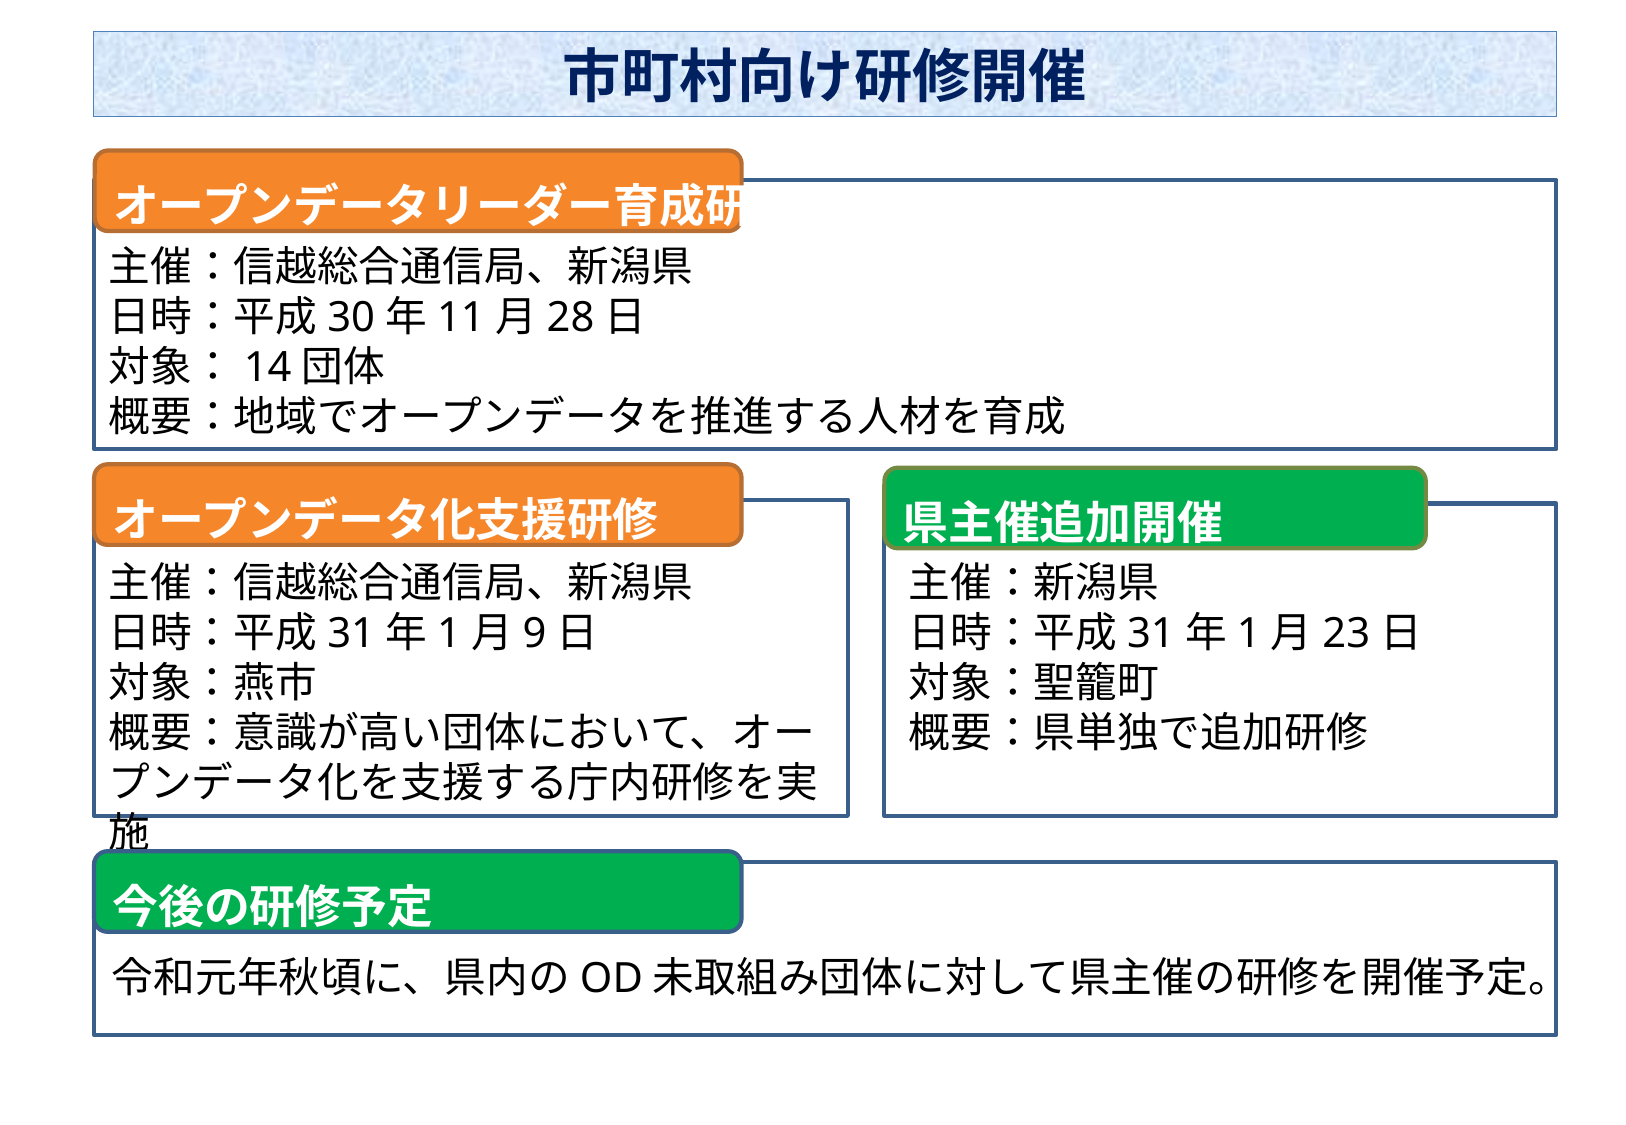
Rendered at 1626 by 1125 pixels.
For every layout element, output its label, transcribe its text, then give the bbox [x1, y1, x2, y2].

text_box 今後の研修予定 [91, 849, 744, 934]
text_box 令和元年秋頃に、県内のOD未取組み団体に対して県主催の研修を開催予定。 [97, 943, 1557, 1009]
text_box 県主催追加開催 [882, 465, 1428, 551]
text_box 主催：信越総合通信局、新潟県 日時：平成30年11月28日 対象：14団体 概要：地域でオープンデータを推進する人材を育成 [93, 231, 1285, 447]
text_box [92, 860, 1558, 1037]
text_box オープンデータ化支援研修 [91, 462, 744, 547]
text_box オープンデータリーダー育成研修 [92, 148, 744, 234]
text_box [92, 498, 850, 818]
title 市町村向け研修開催 [93, 31, 1557, 117]
text_box [882, 501, 1558, 818]
text_box 主催：信越総合通信局、新潟県 日時：平成31年1月9日 対象：燕市 概要：意識が高い団体において、オープンデータ化を支援する庁内研修を実施 [93, 548, 848, 860]
text_box [92, 178, 1558, 451]
